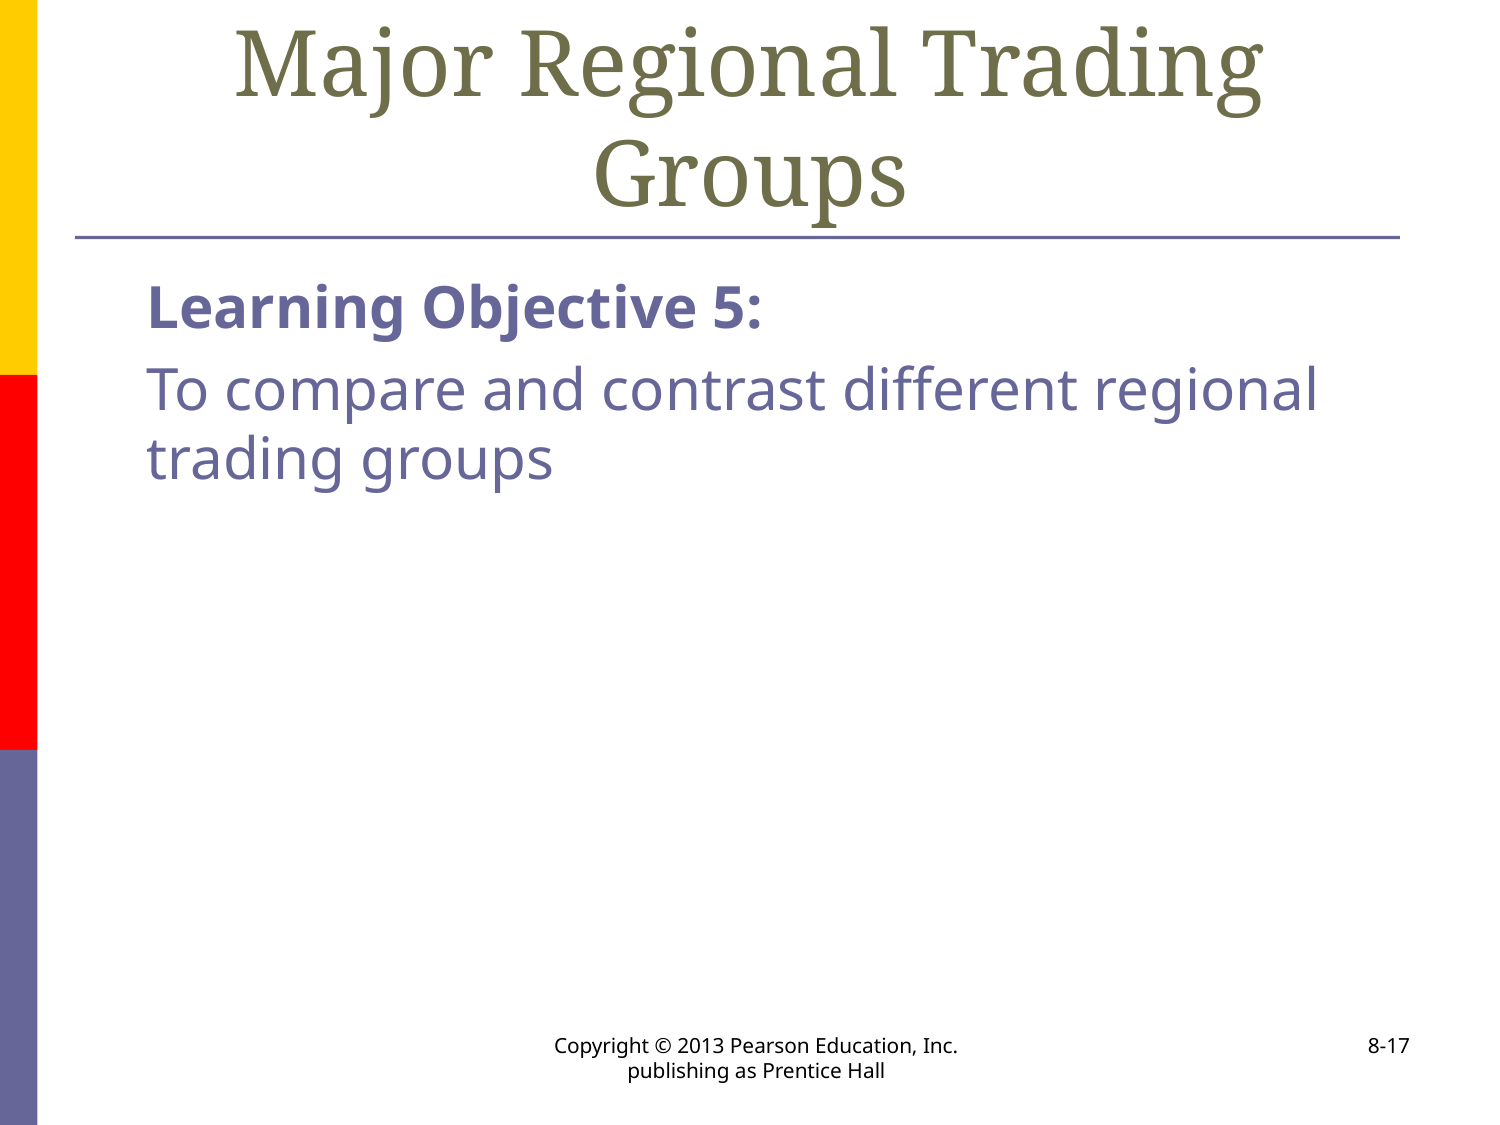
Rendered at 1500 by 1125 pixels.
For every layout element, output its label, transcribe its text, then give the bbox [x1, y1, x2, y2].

slide_number 8-17 [1074, 1025, 1425, 1100]
list Learning Objective 5: To compare and contrast different regional trading groups [75, 262, 1425, 1006]
footer Copyright © 2013 Pearson Education, Inc. publishing as Prentice Hall [500, 1025, 1013, 1100]
title Major Regional Trading Groups [75, 45, 1425, 233]
